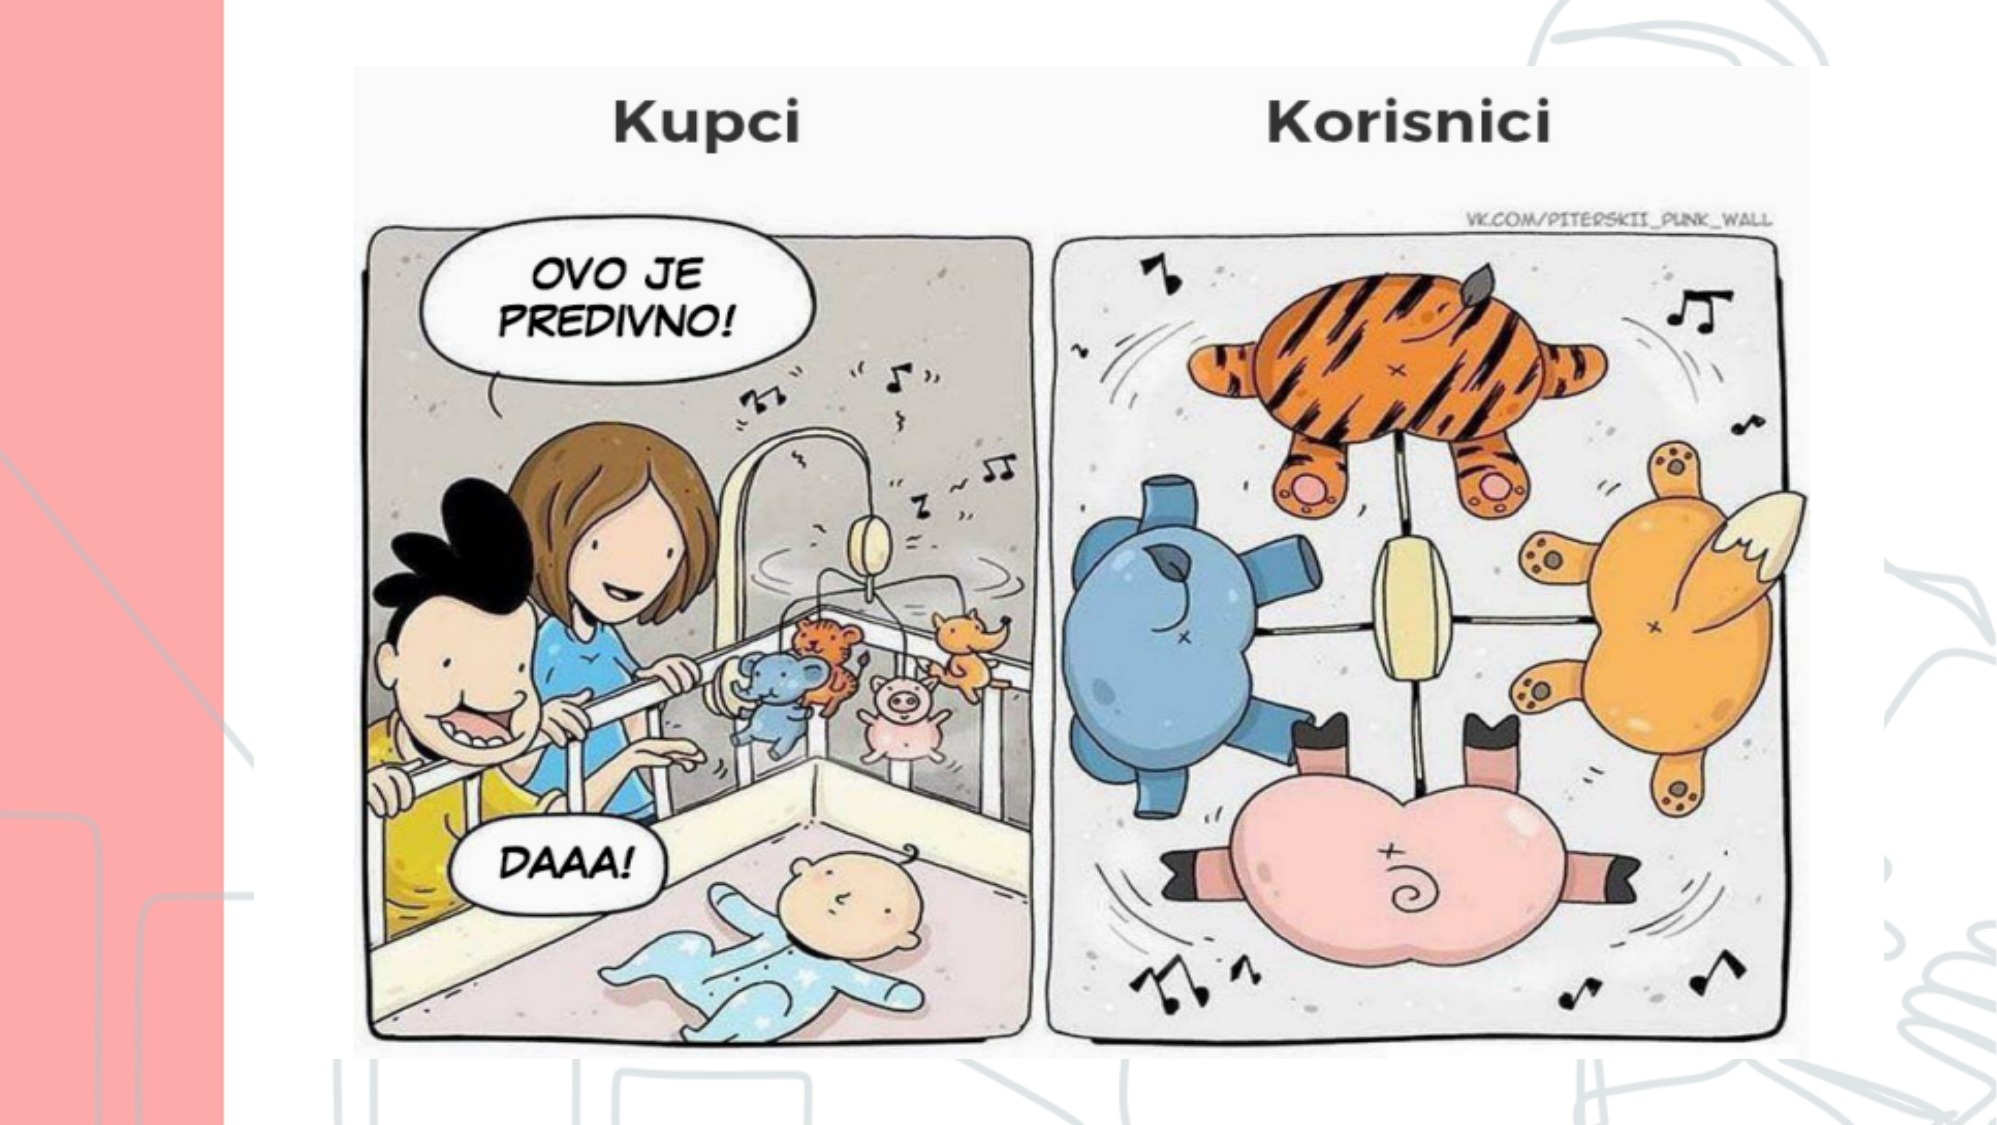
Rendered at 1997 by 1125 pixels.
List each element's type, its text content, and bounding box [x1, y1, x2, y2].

picture [253, 66, 1885, 1059]
title Kupac/korisnik [99, 45, 1897, 233]
